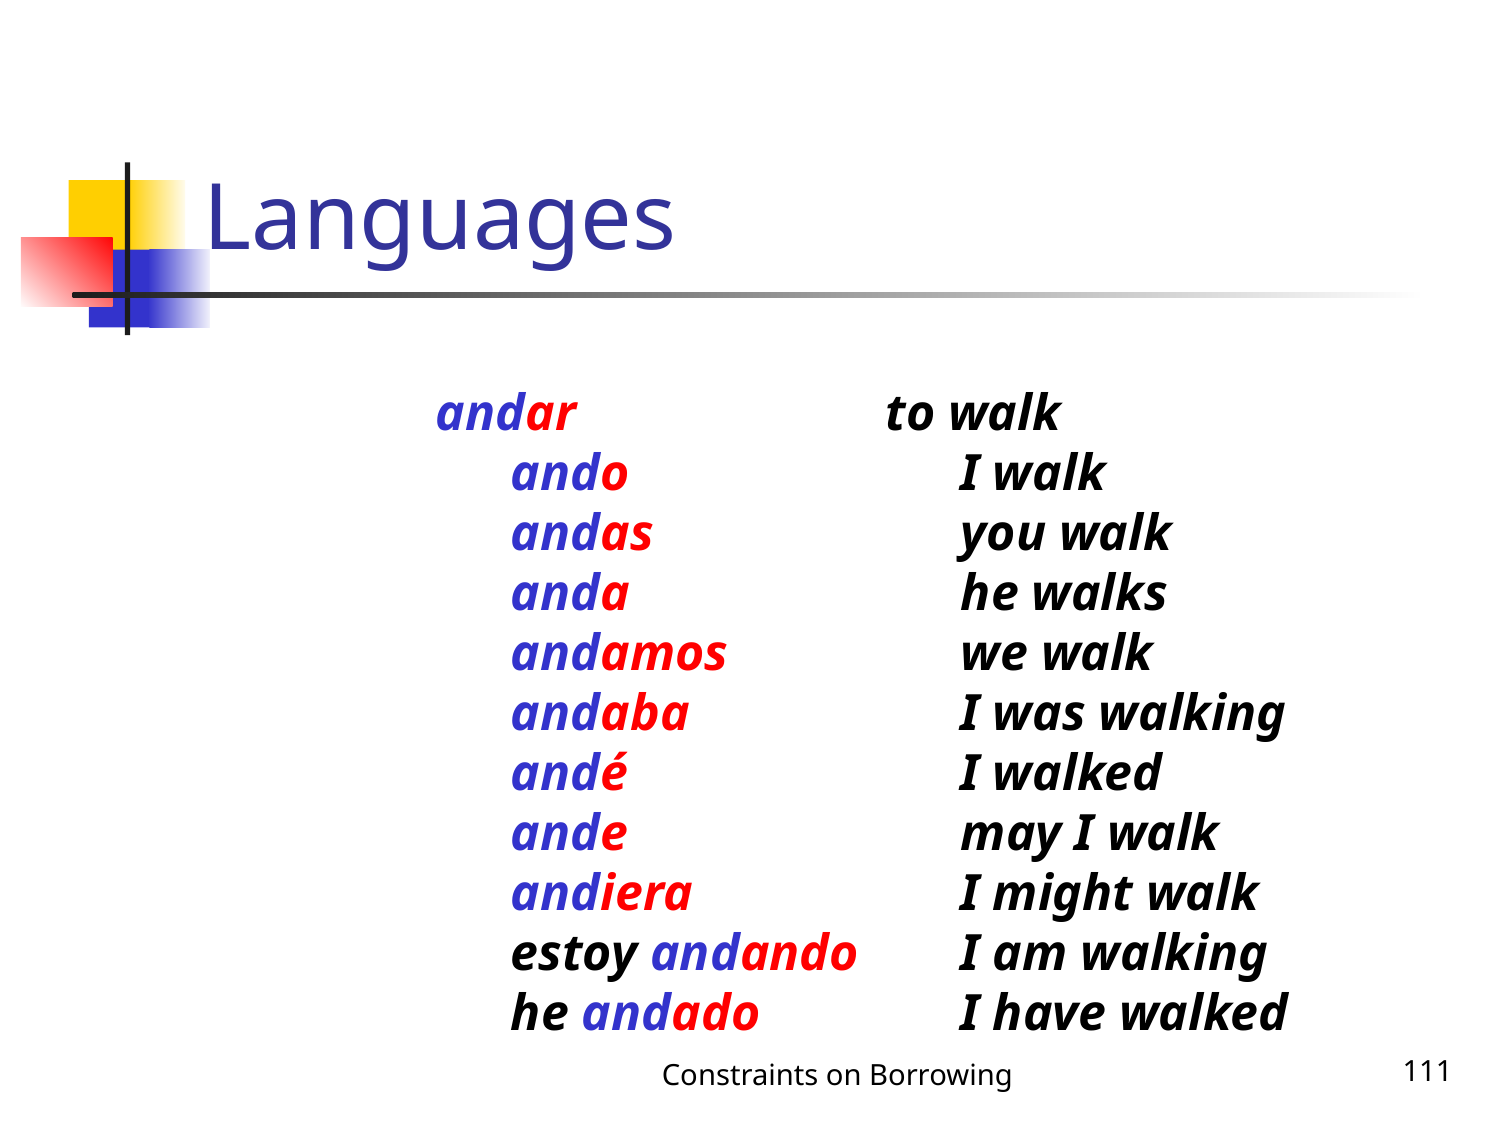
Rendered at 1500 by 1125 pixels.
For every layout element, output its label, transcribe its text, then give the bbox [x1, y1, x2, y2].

footer Constraints on Borrowing [599, 1049, 1076, 1100]
slide_number 111 [1154, 1023, 1468, 1100]
title Languages [188, 34, 1468, 276]
text_box andar to walk ando I walk andas you walk anda he walks andamos we walk andaba I was walking andé I walked ande may I walk andiera I might walk estoy andando I am walking he andado I have walked [64, 373, 1397, 1049]
